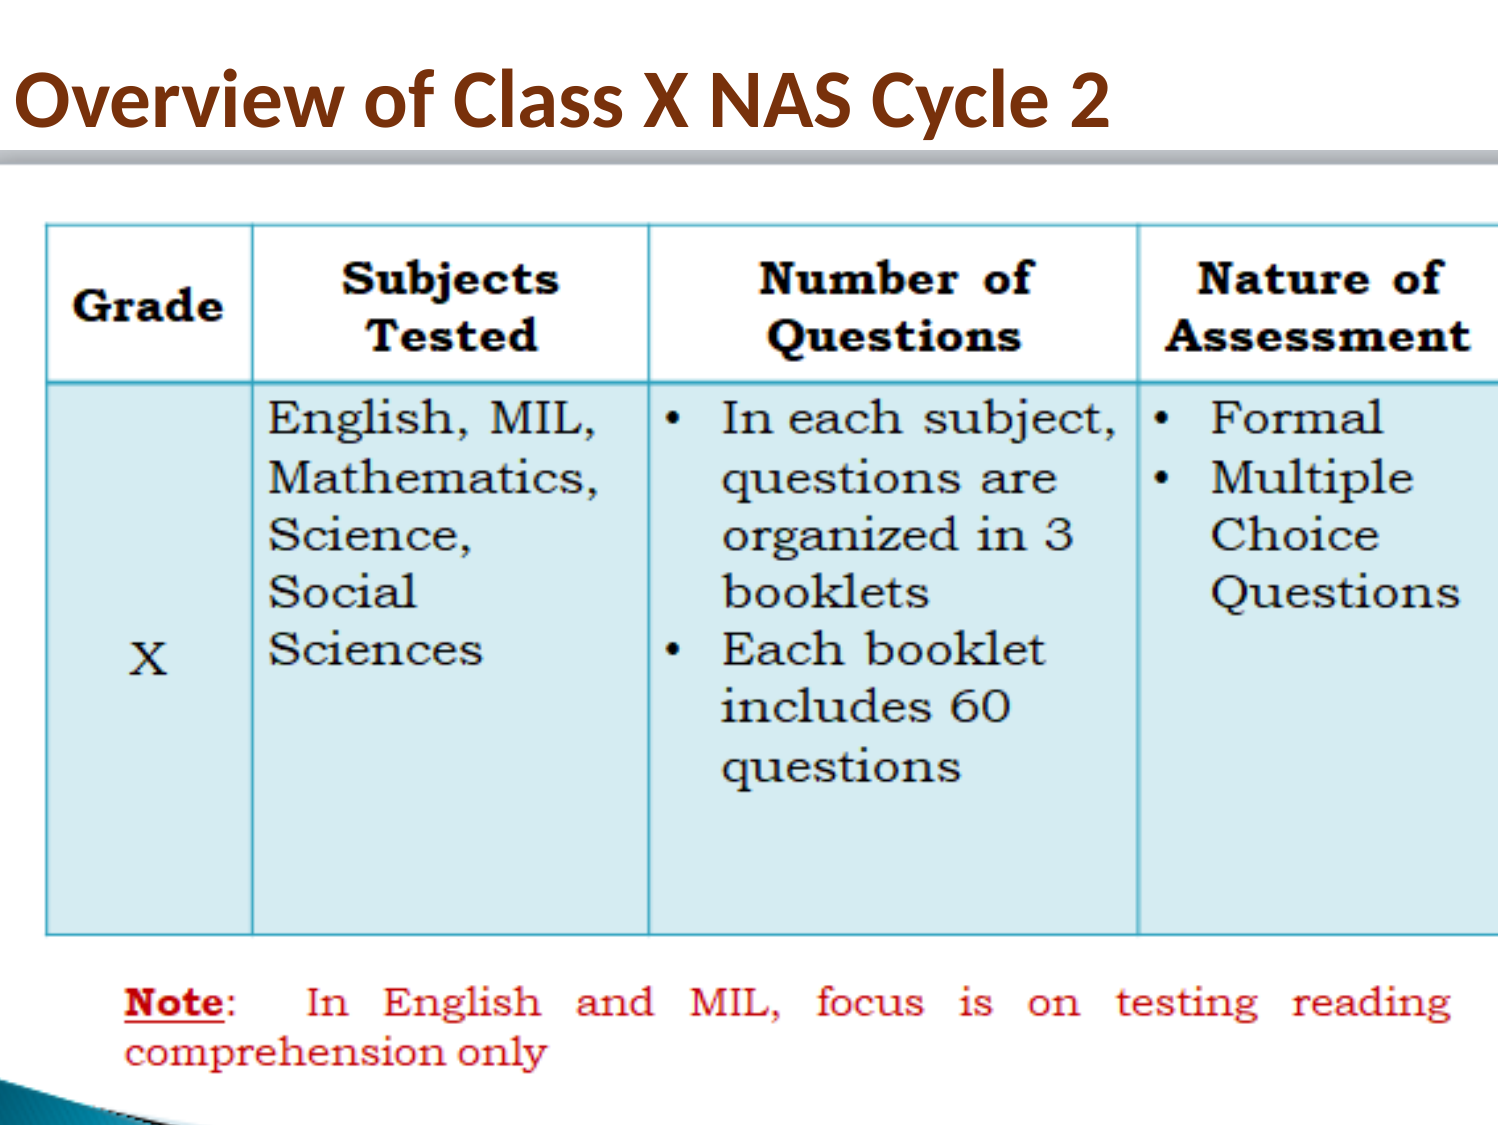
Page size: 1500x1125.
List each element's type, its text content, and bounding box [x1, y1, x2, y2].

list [0, 149, 1499, 1125]
title Overview of Class X NAS Cycle 2 [0, 0, 1350, 149]
